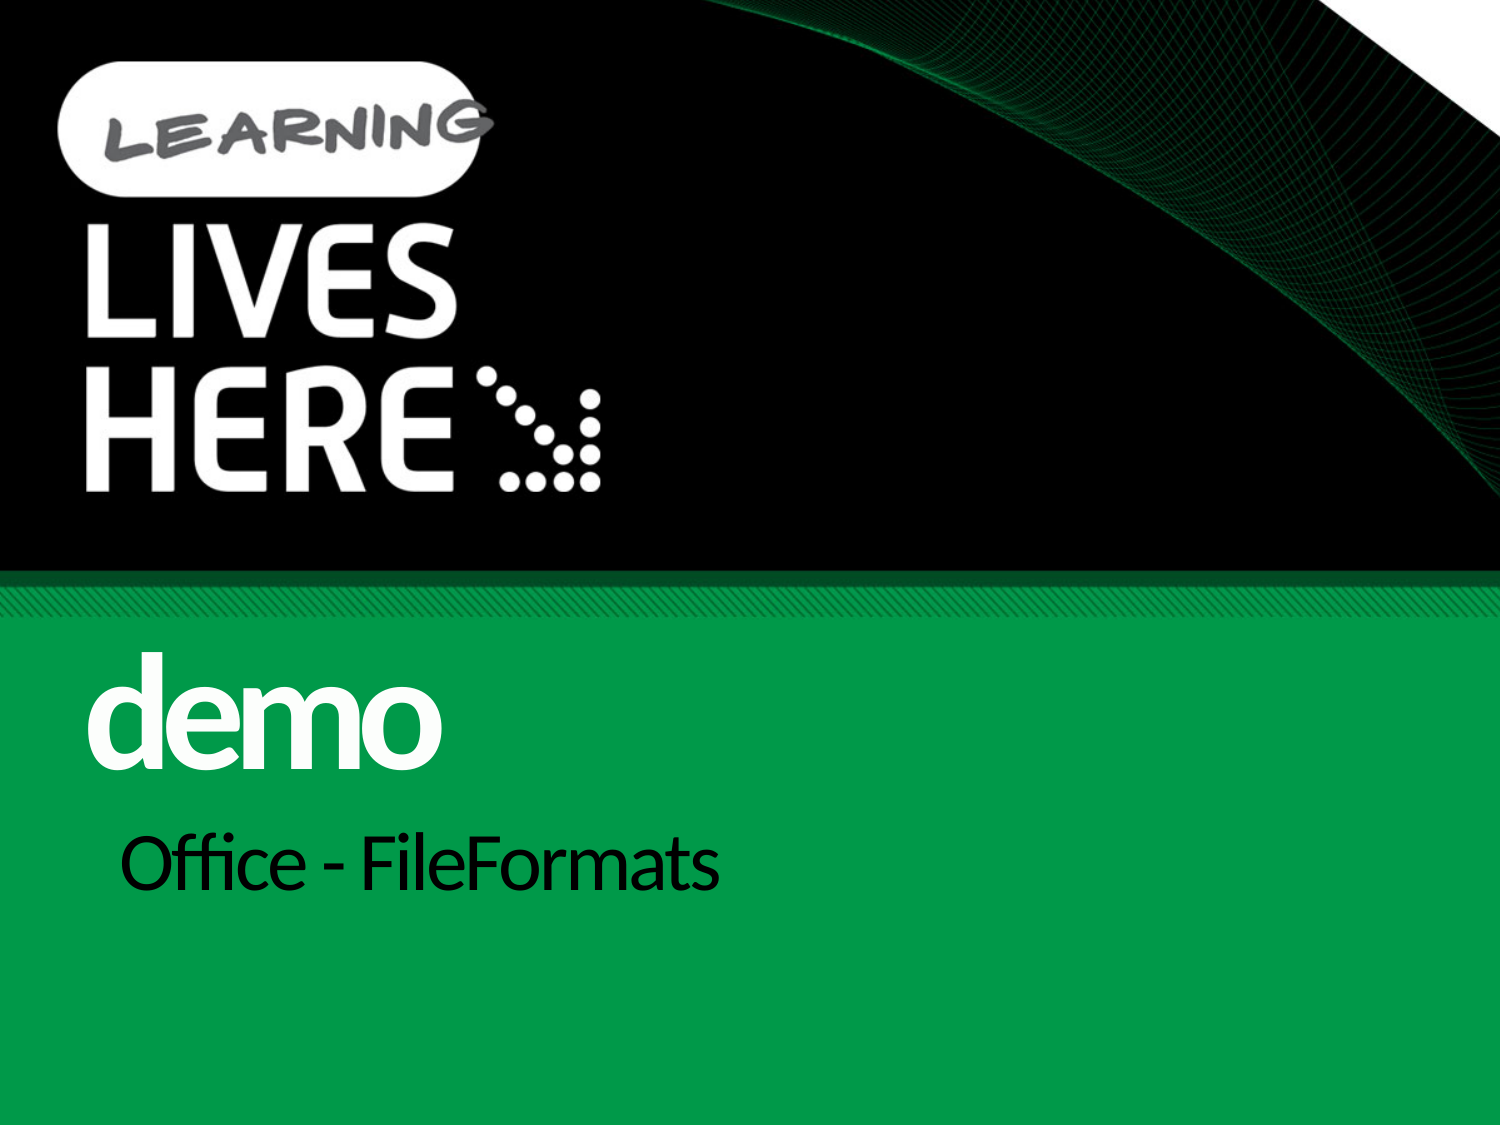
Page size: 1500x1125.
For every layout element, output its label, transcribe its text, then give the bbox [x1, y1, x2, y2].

list demo [83, 625, 1344, 800]
picture [0, 0, 1500, 1125]
title Office - FileFormats [119, 818, 1375, 943]
